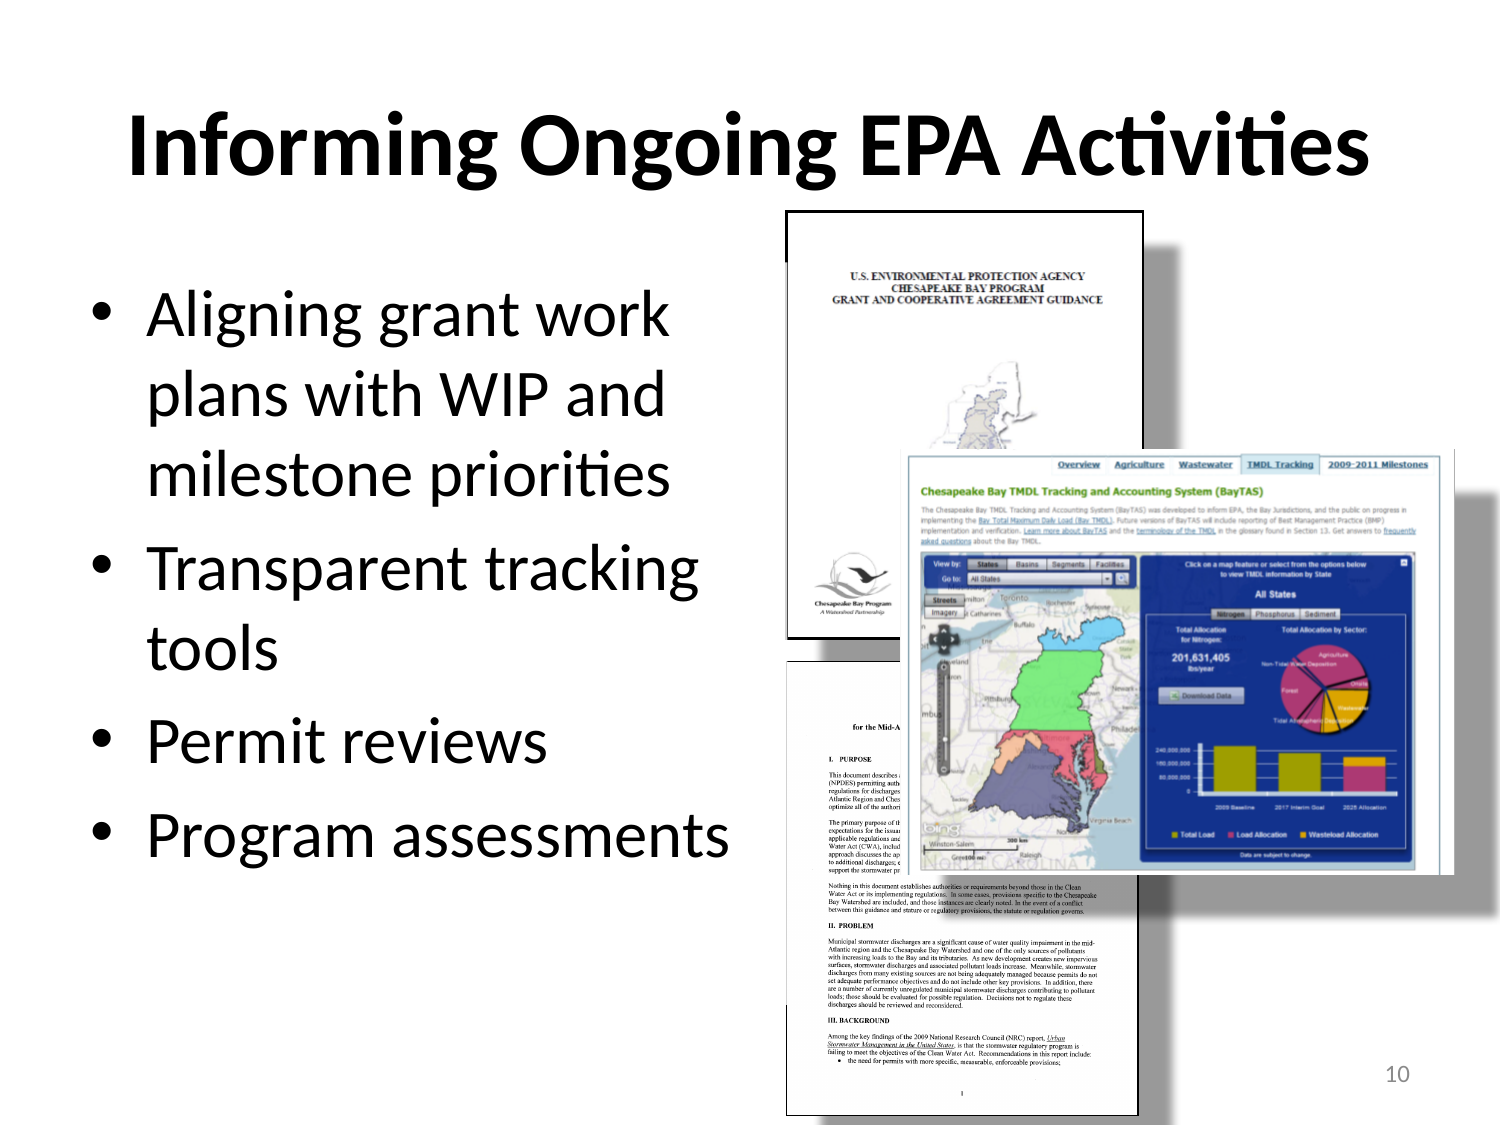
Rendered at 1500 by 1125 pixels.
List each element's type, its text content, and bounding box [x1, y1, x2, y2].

picture [787, 449, 1455, 1115]
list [787, 212, 1143, 638]
slide_number 10 [1179, 1042, 1425, 1103]
title Informing Ongoing EPA Activities [75, 45, 1425, 233]
text_box Aligning grant work plans with WIP and milestone priorities Transparent tracking tools Permit reviews Program assessments [75, 262, 788, 1005]
